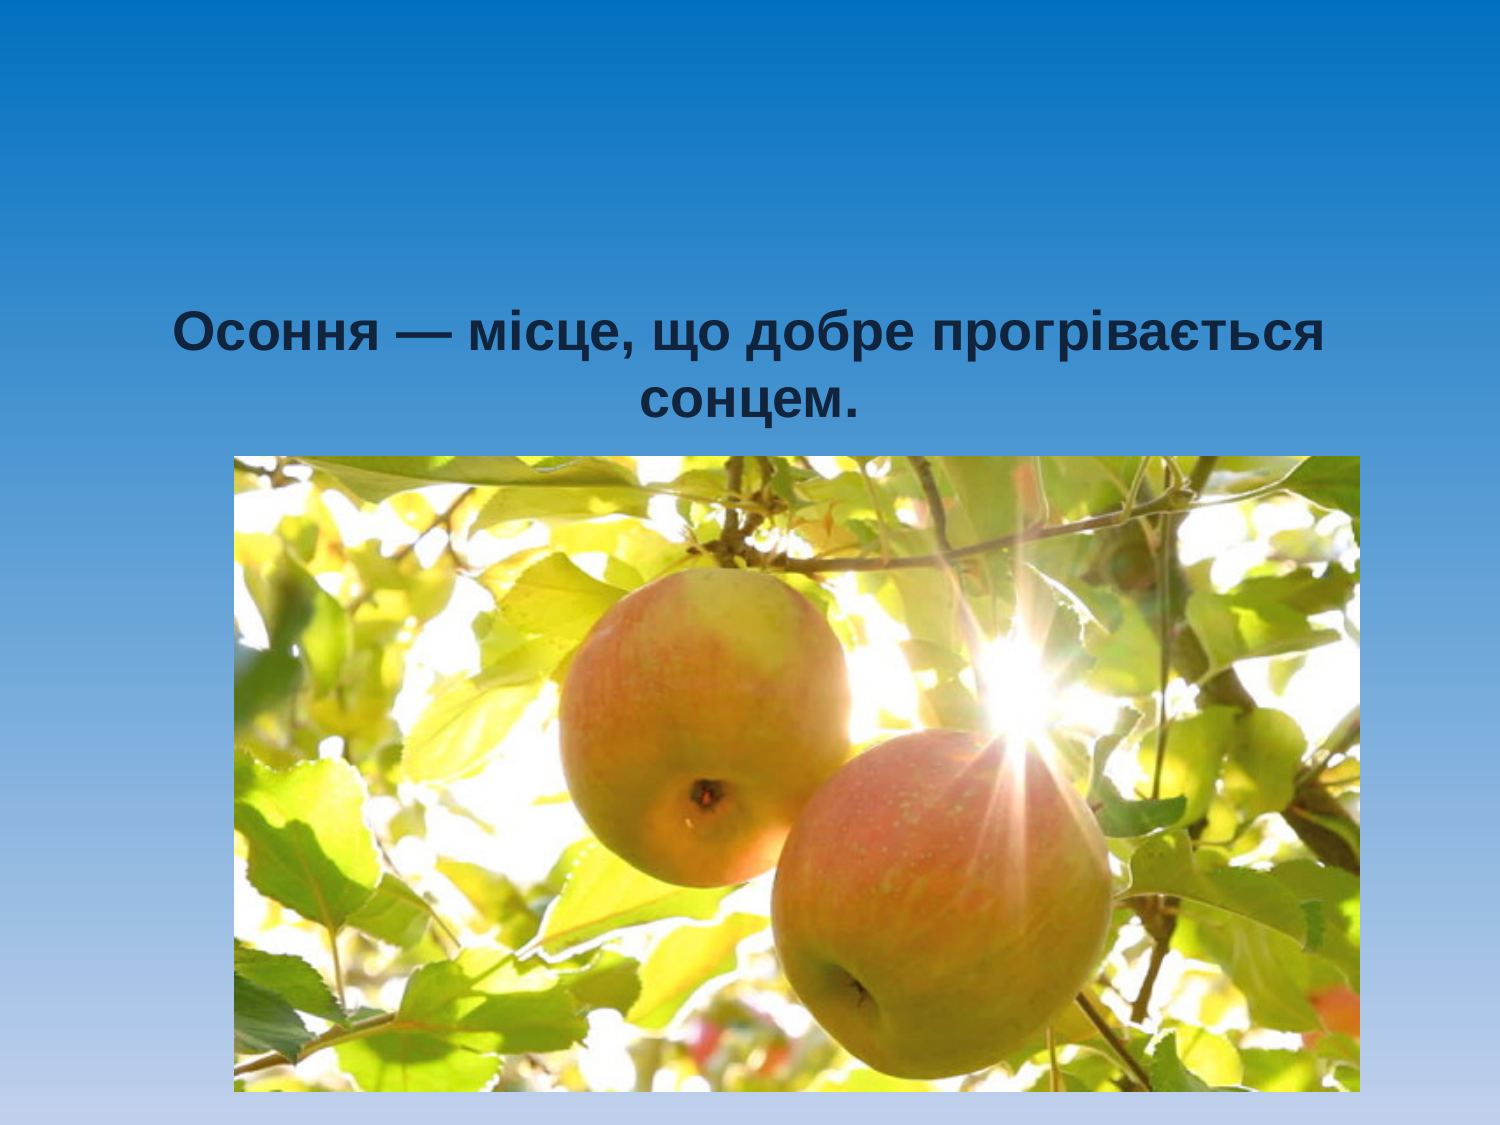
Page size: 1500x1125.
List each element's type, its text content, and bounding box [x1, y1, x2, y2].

title Осоння — місце, що добре прогрівається сонцем. [75, 222, 1425, 680]
picture [234, 456, 1360, 1092]
